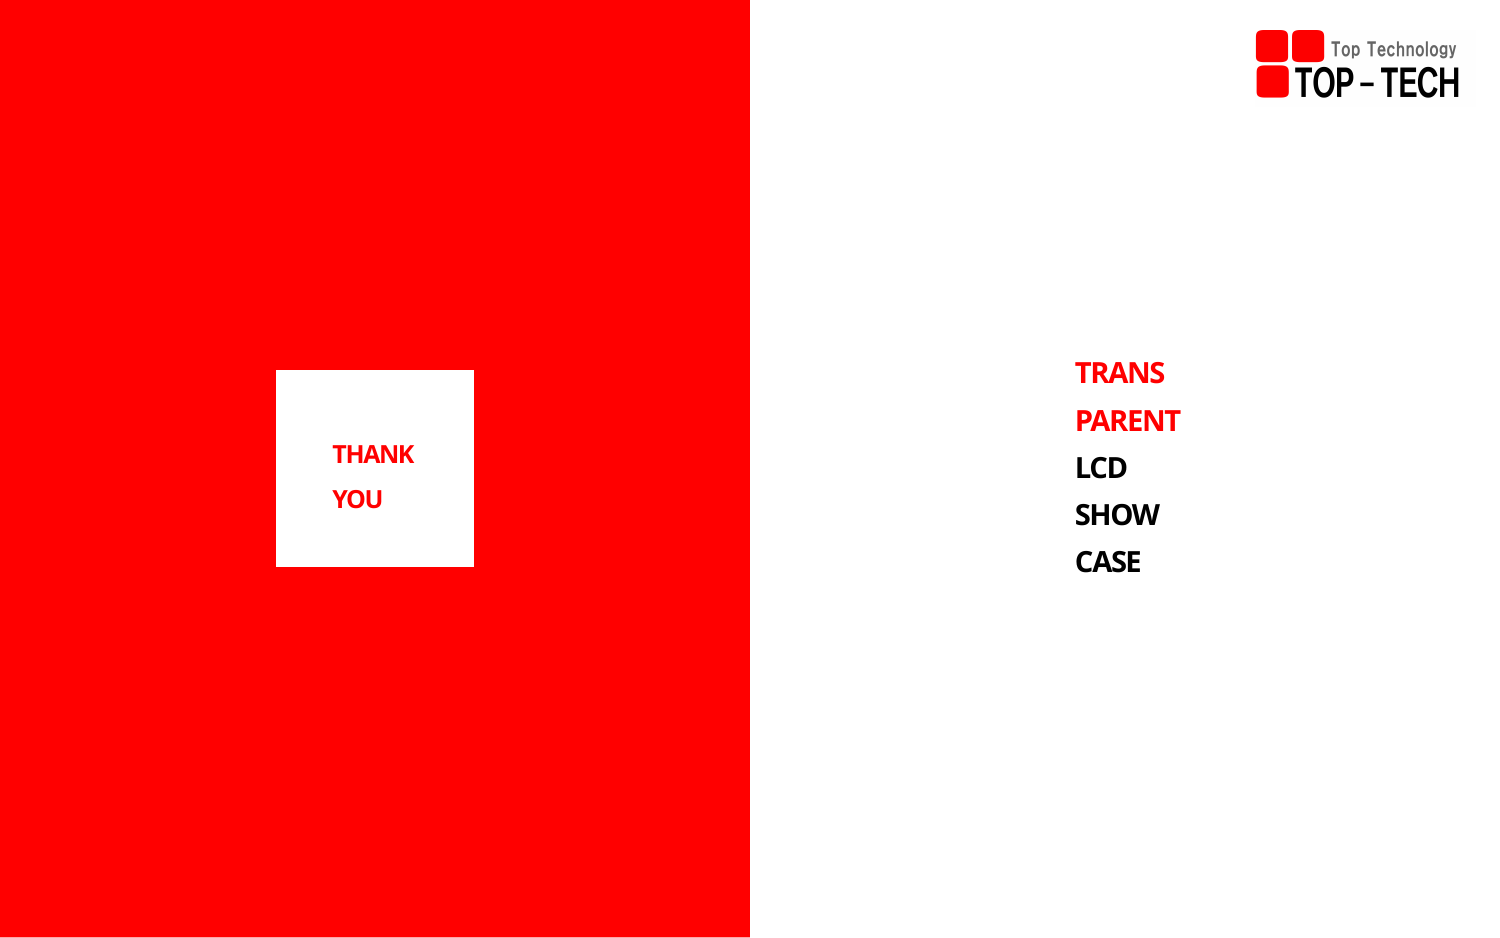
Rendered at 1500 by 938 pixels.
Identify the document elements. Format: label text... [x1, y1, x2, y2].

list TRANS PARENT LCD SHOW CASE [1059, 342, 1239, 595]
title THANK YOU [271, 365, 479, 573]
picture [1255, 30, 1476, 107]
